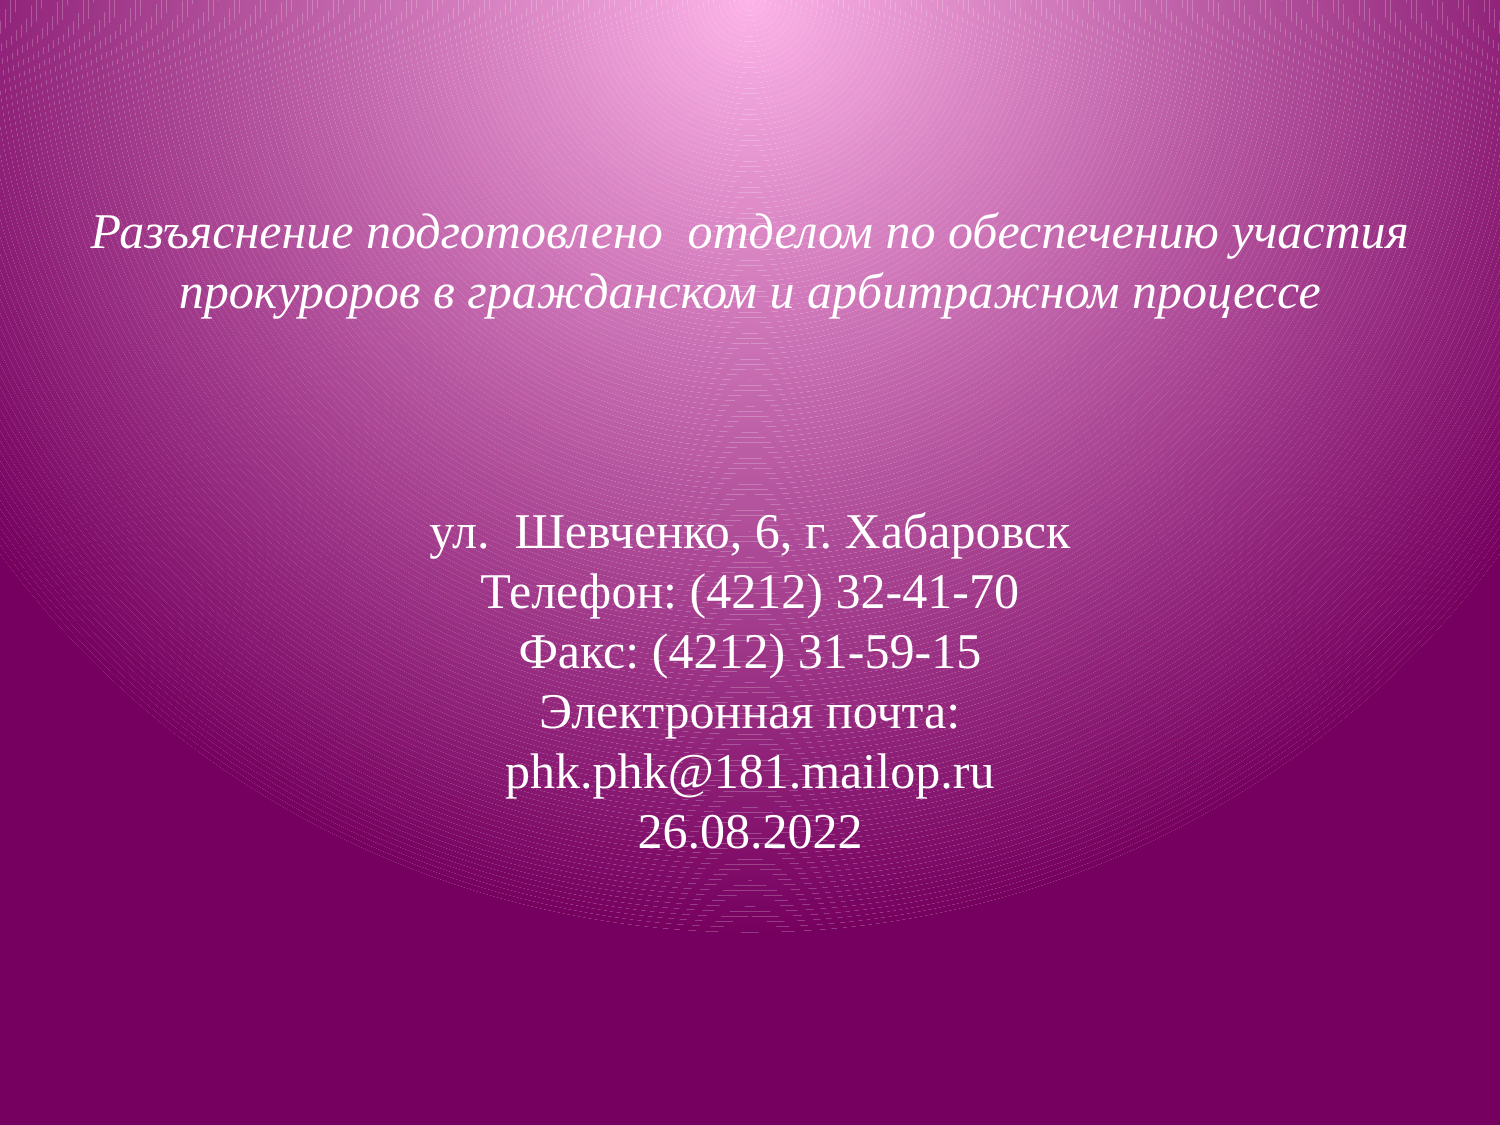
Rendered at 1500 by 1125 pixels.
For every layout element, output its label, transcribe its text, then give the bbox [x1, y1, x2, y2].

title Разъяснение подготовлено отделом по обеспечению участия прокуроров в гражданском и арбитражном процессе ул. Шевченко, 6, г. Хабаровск Телефон: (4212) 32-41-70 Факс: (4212) 31-59-15 Электронная почта: phk.phk@181.mailop.ru 26.08.2022 [75, 45, 1425, 1012]
